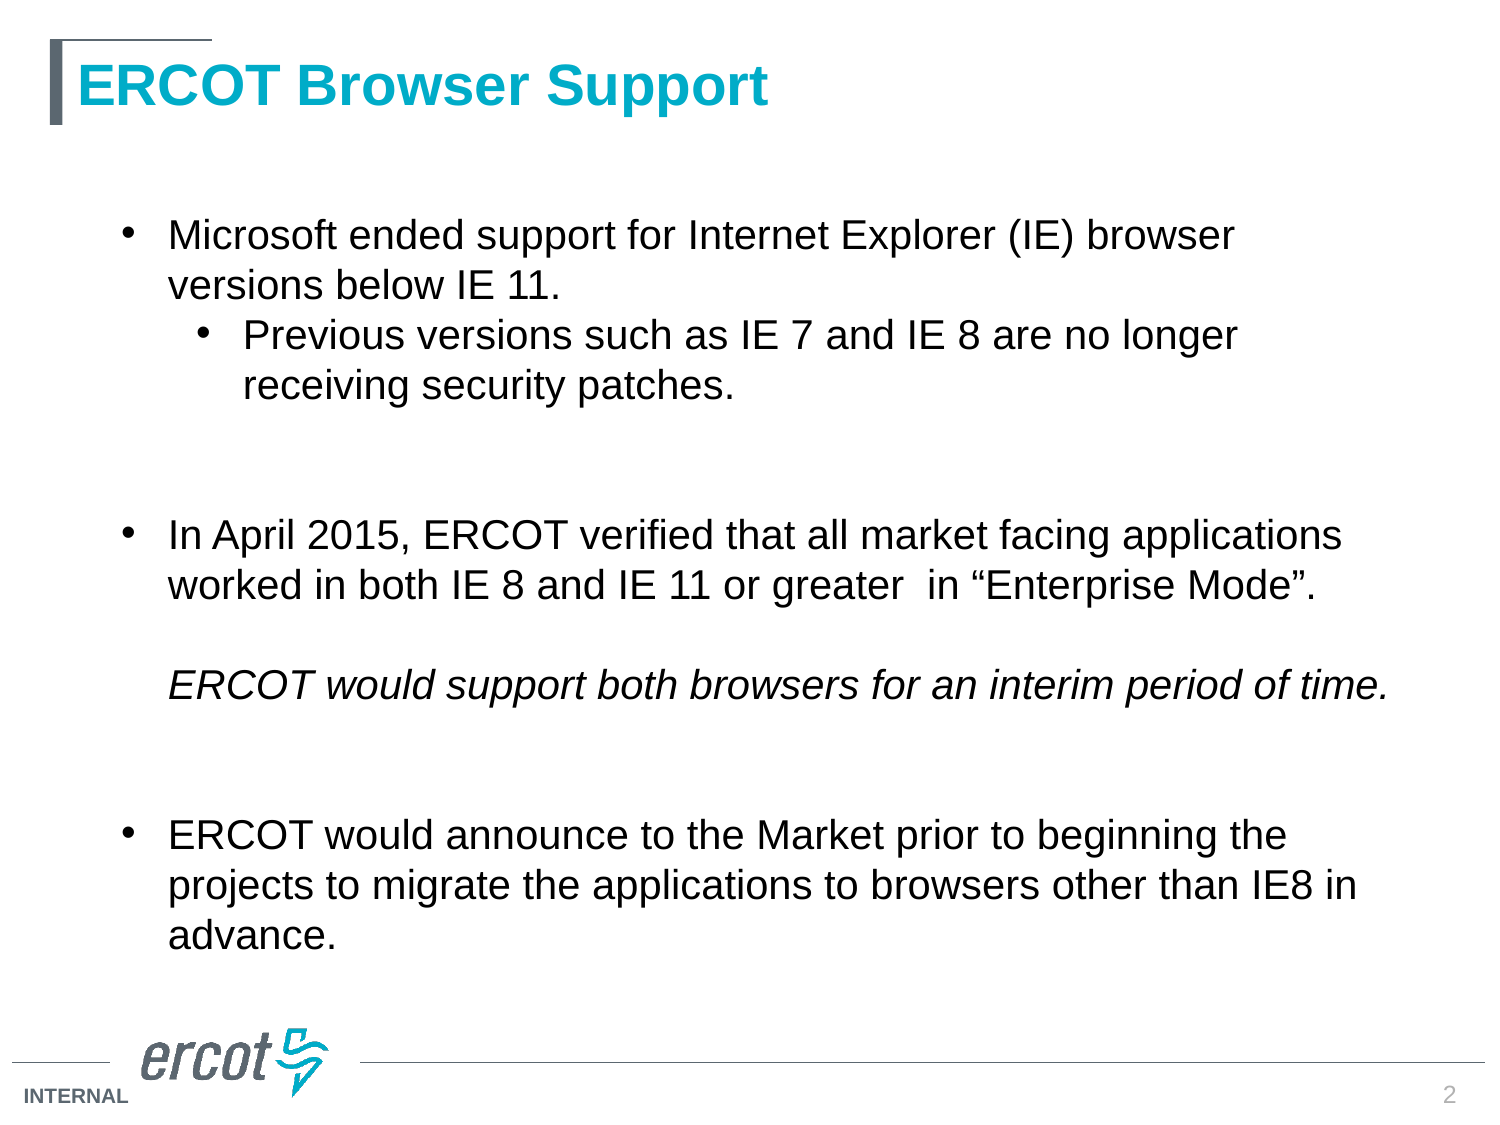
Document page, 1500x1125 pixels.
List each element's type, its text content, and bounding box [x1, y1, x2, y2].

slide_number 2 [1412, 1076, 1488, 1112]
title ERCOT Browser Support [62, 39, 1450, 138]
text_box Microsoft ended support for Internet Explorer (IE) browser versions below IE 11. Previous versions such as IE 7 and IE 8 are no longer receiving security patches. In April 2015, ERCOT verified that all market facing applications worked in both IE 8 and IE 11 or greater in “Enterprise Mode”. ERCOT would support both browsers for an interim period of time. ERCOT would announce to the Market prior to beginning the projects to migrate the applications to browsers other than IE8 in advance. [104, 148, 1408, 927]
picture [137, 1024, 332, 1100]
